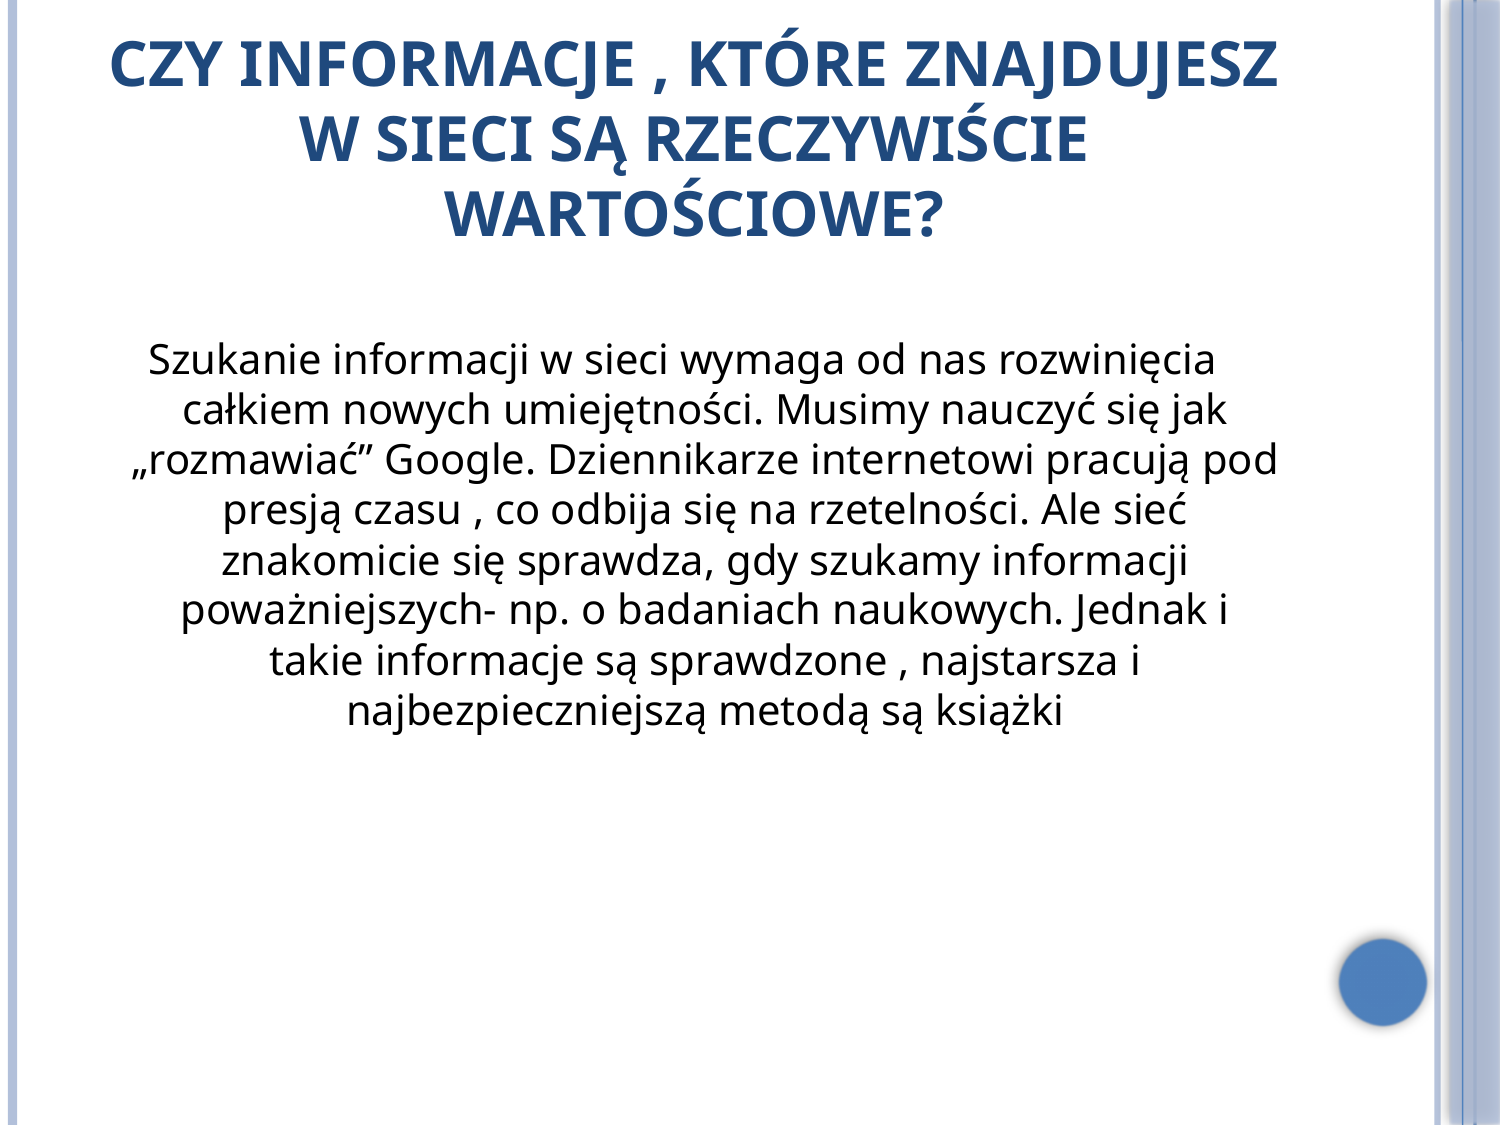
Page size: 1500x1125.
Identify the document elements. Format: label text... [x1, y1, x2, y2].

text_box [10, 0, 372, 176]
list Szukanie informacji w sieci wymaga od nas rozwinięcia całkiem nowych umiejętności. Musimy nauczyć się jak „rozmawiać” Google. Dziennikarze internetowi pracują pod presją czasu , co odbija się na rzetelności. Ale sieć znakomicie się sprawdza, gdy szukamy informacji poważniejszych- np. o badaniach naukowych. Jednak i takie informacje są sprawdzone , najstarsza i najbezpieczniejszą metodą są książki [70, 325, 1296, 1125]
title Czy informacje , które znajdujesz w sieci są rzeczywiście wartościowe? [82, 0, 1307, 256]
